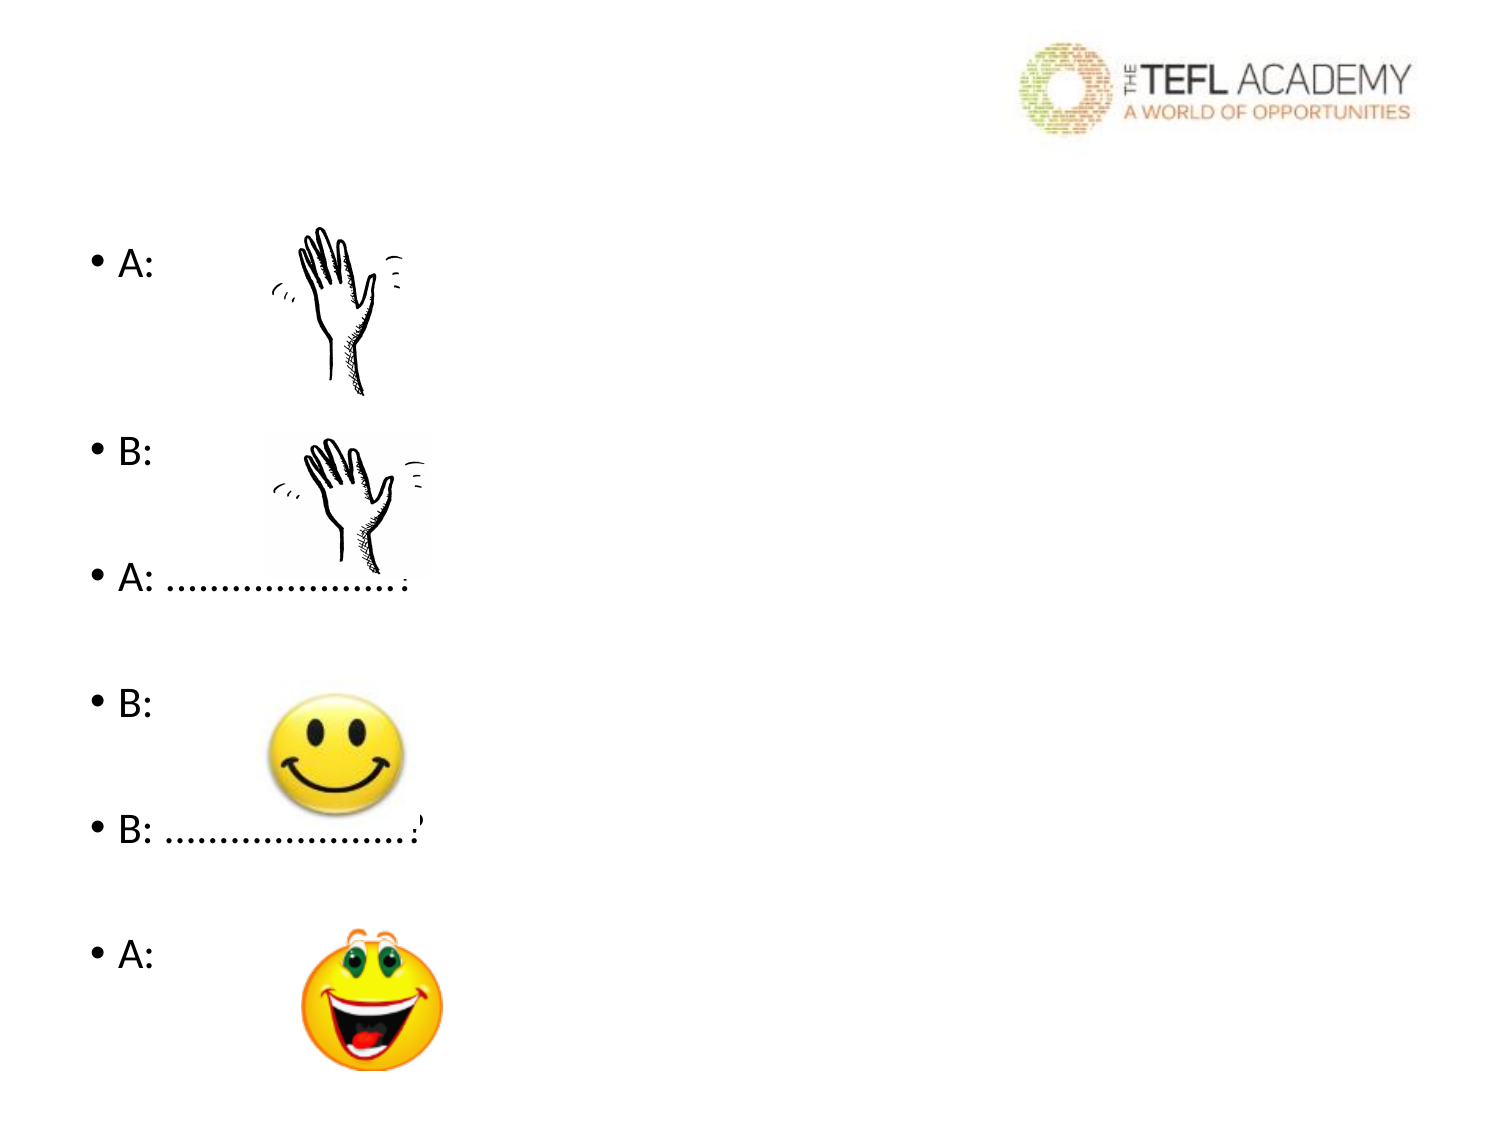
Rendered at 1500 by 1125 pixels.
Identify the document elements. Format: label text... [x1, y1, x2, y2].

picture [265, 432, 431, 579]
picture [253, 680, 420, 829]
picture [1002, 30, 1446, 157]
picture [301, 928, 443, 1071]
picture [265, 219, 408, 402]
list A: B: A: .....................? B: B: ......................? A: [75, 231, 1425, 1079]
